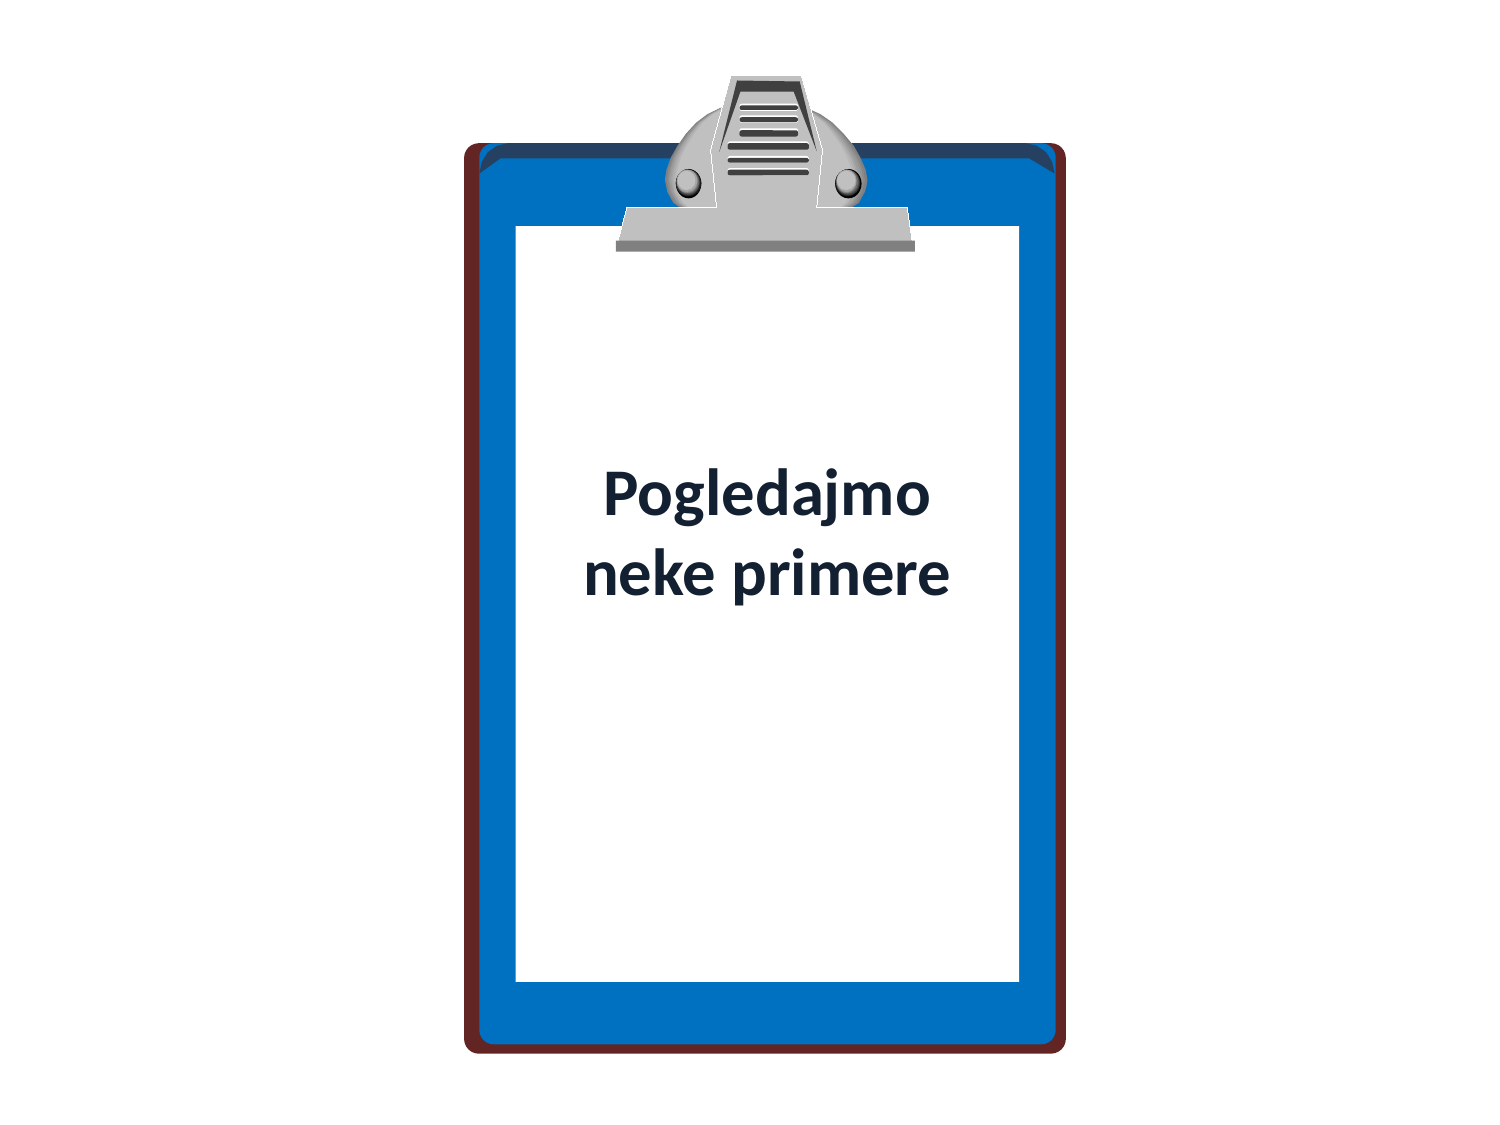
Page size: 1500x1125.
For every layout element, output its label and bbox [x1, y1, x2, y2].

text_box [463, 74, 1067, 1056]
